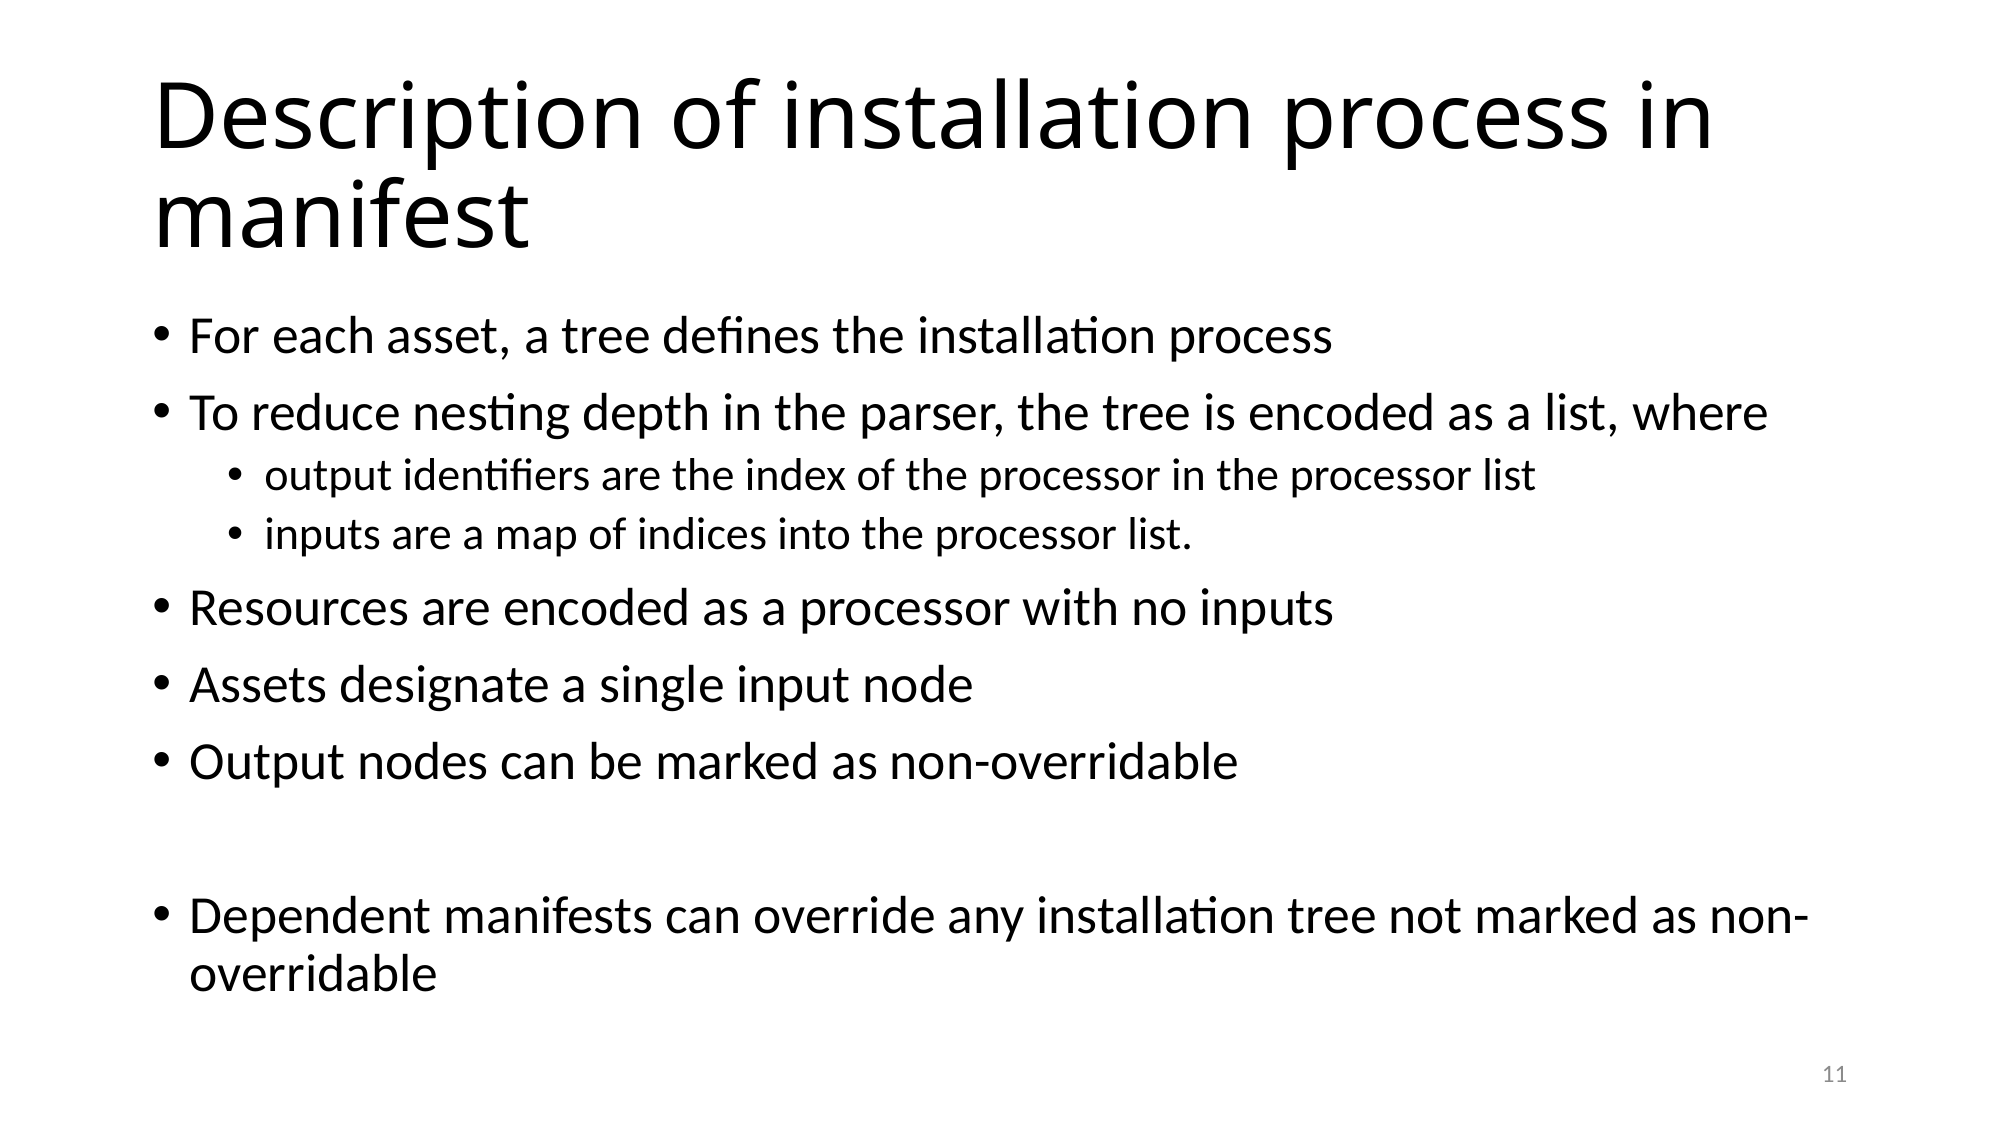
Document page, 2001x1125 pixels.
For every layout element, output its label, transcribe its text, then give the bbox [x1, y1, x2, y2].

slide_number 11 [1412, 1042, 1863, 1103]
list For each asset, a tree defines the installation process To reduce nesting depth in the parser, the tree is encoded as a list, where output identifiers are the index of the processor in the processor list inputs are a map of indices into the processor list. Resources are encoded as a processor with no inputs Assets designate a single input node Output nodes can be marked as non-overridable Dependent manifests can override any installation tree not marked as non-overridable [137, 299, 1863, 1014]
title Description of installation process in manifest [137, 59, 1863, 278]
